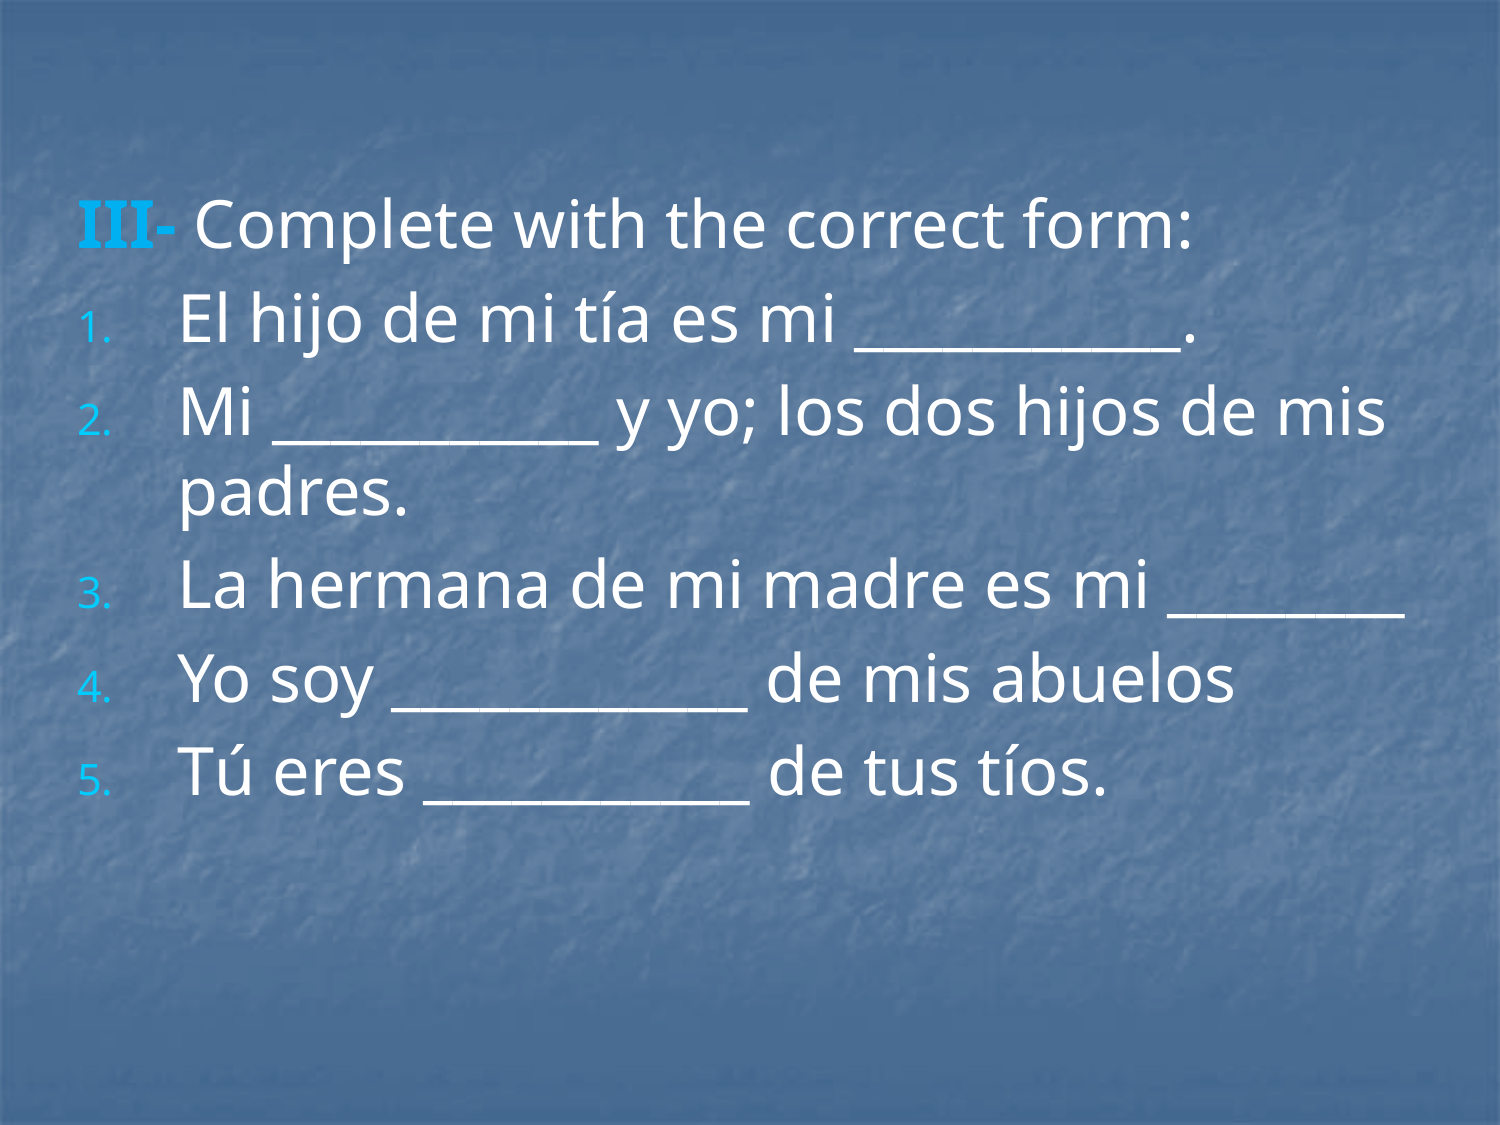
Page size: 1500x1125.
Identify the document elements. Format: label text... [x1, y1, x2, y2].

text_box III- Complete with the correct form: El hijo de mi tía es mi ___________. Mi ___________ y yo; los dos hijos de mis padres. La hermana de mi madre es mi ________ Yo soy ____________ de mis abuelos Tú eres ___________ de tus tíos. [62, 174, 1450, 1038]
